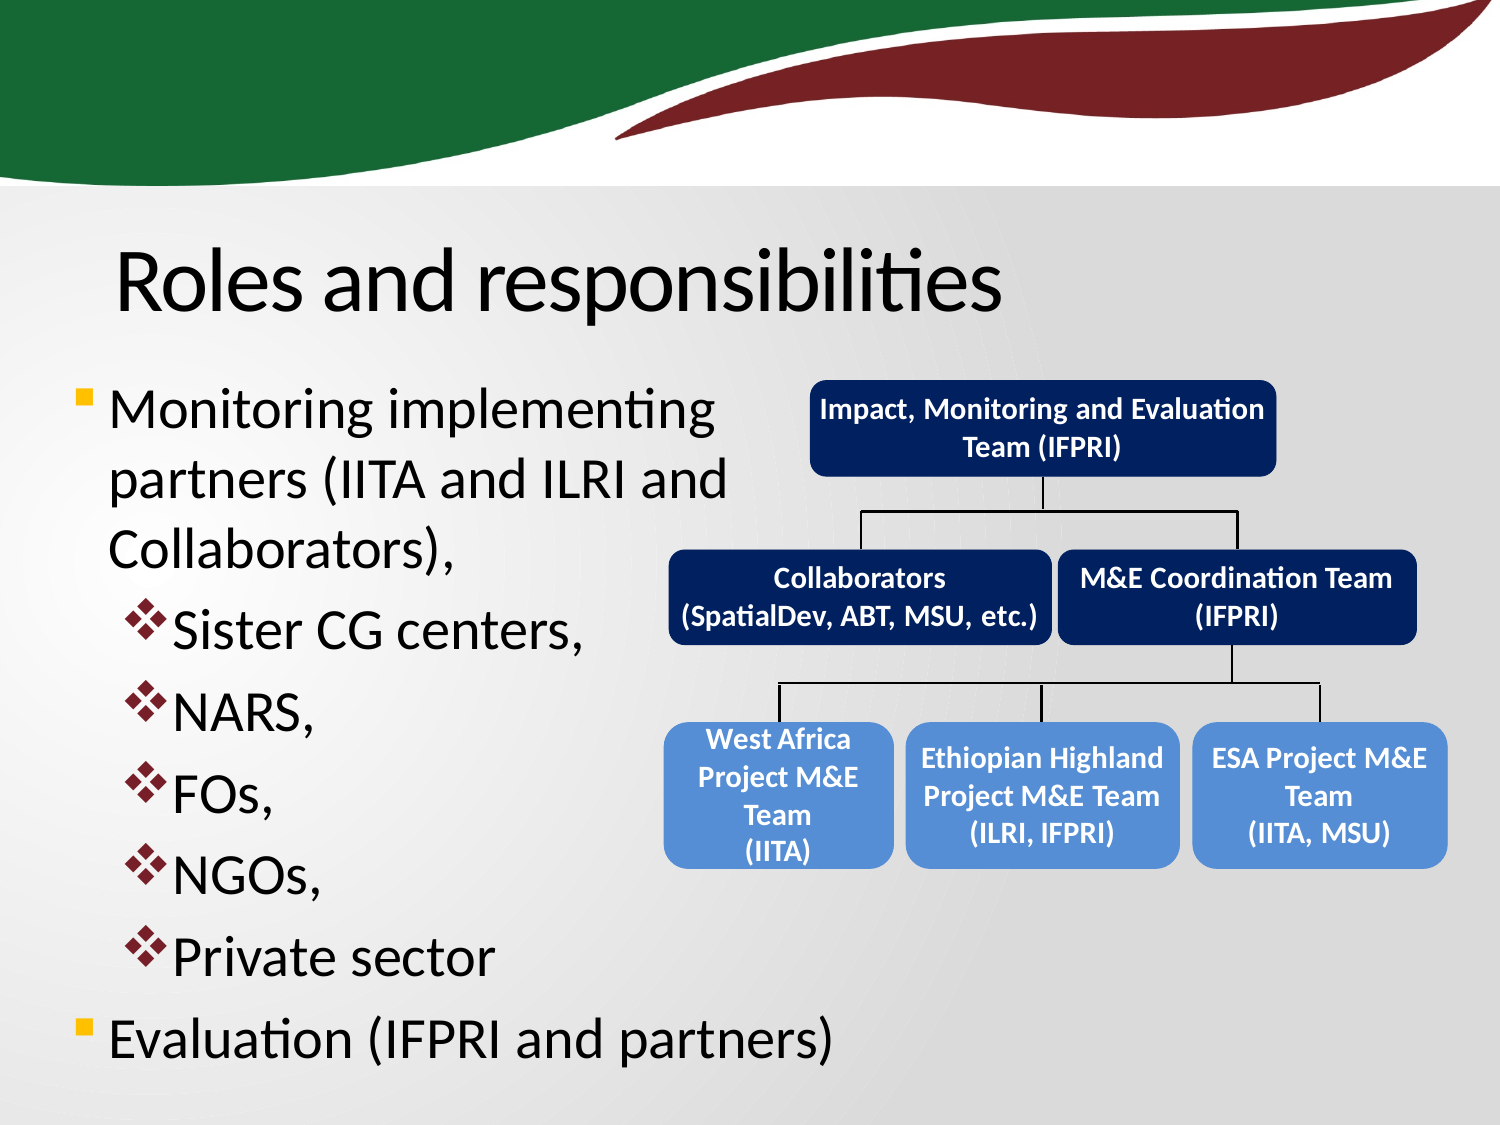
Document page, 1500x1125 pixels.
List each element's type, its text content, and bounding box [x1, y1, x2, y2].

picture [0, 0, 1500, 186]
text_box Roles and responsibilities [99, 212, 1163, 400]
picture [661, 378, 1454, 872]
text_box Monitoring implementing partners (IITA and ILRI and Collaborators), Sister CG centers, NARS, FOs, NGOs, Private sector Evaluation (IFPRI and partners) [37, 362, 900, 1055]
